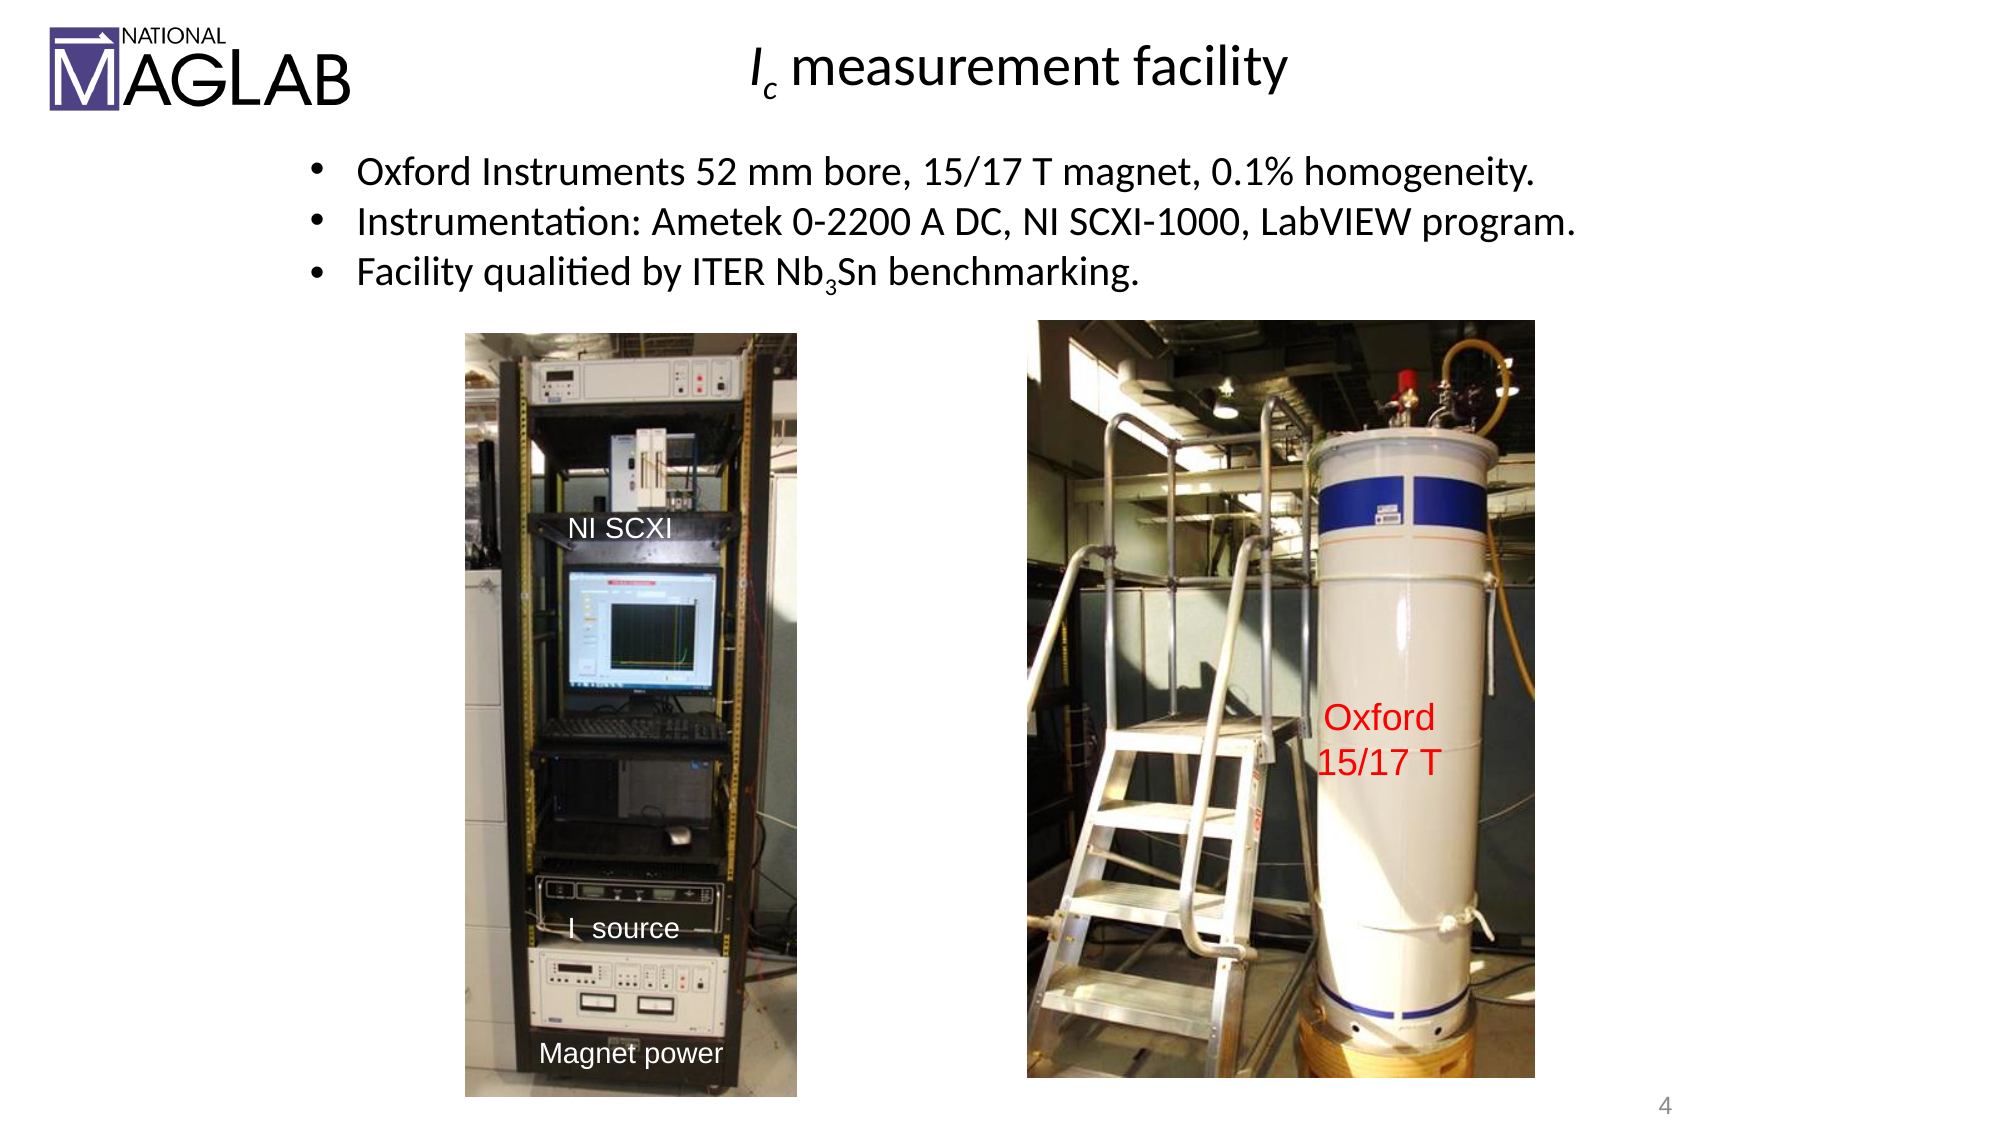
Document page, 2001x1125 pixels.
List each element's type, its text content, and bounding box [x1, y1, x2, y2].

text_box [465, 333, 797, 1097]
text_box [1027, 320, 1535, 1078]
picture [38, 14, 364, 124]
text_box Ic measurement facility [524, 19, 1513, 114]
slide_number 4 [1337, 1065, 1688, 1125]
text_box Oxford Instruments 52 mm bore, 15/17 T magnet, 0.1% homogeneity. Instrumentation: Ametek 0-2200 A DC, NI SCXI-1000, LabVIEW program. Facility qualitied by ITER Nb3Sn benchmarking. [295, 136, 1842, 308]
